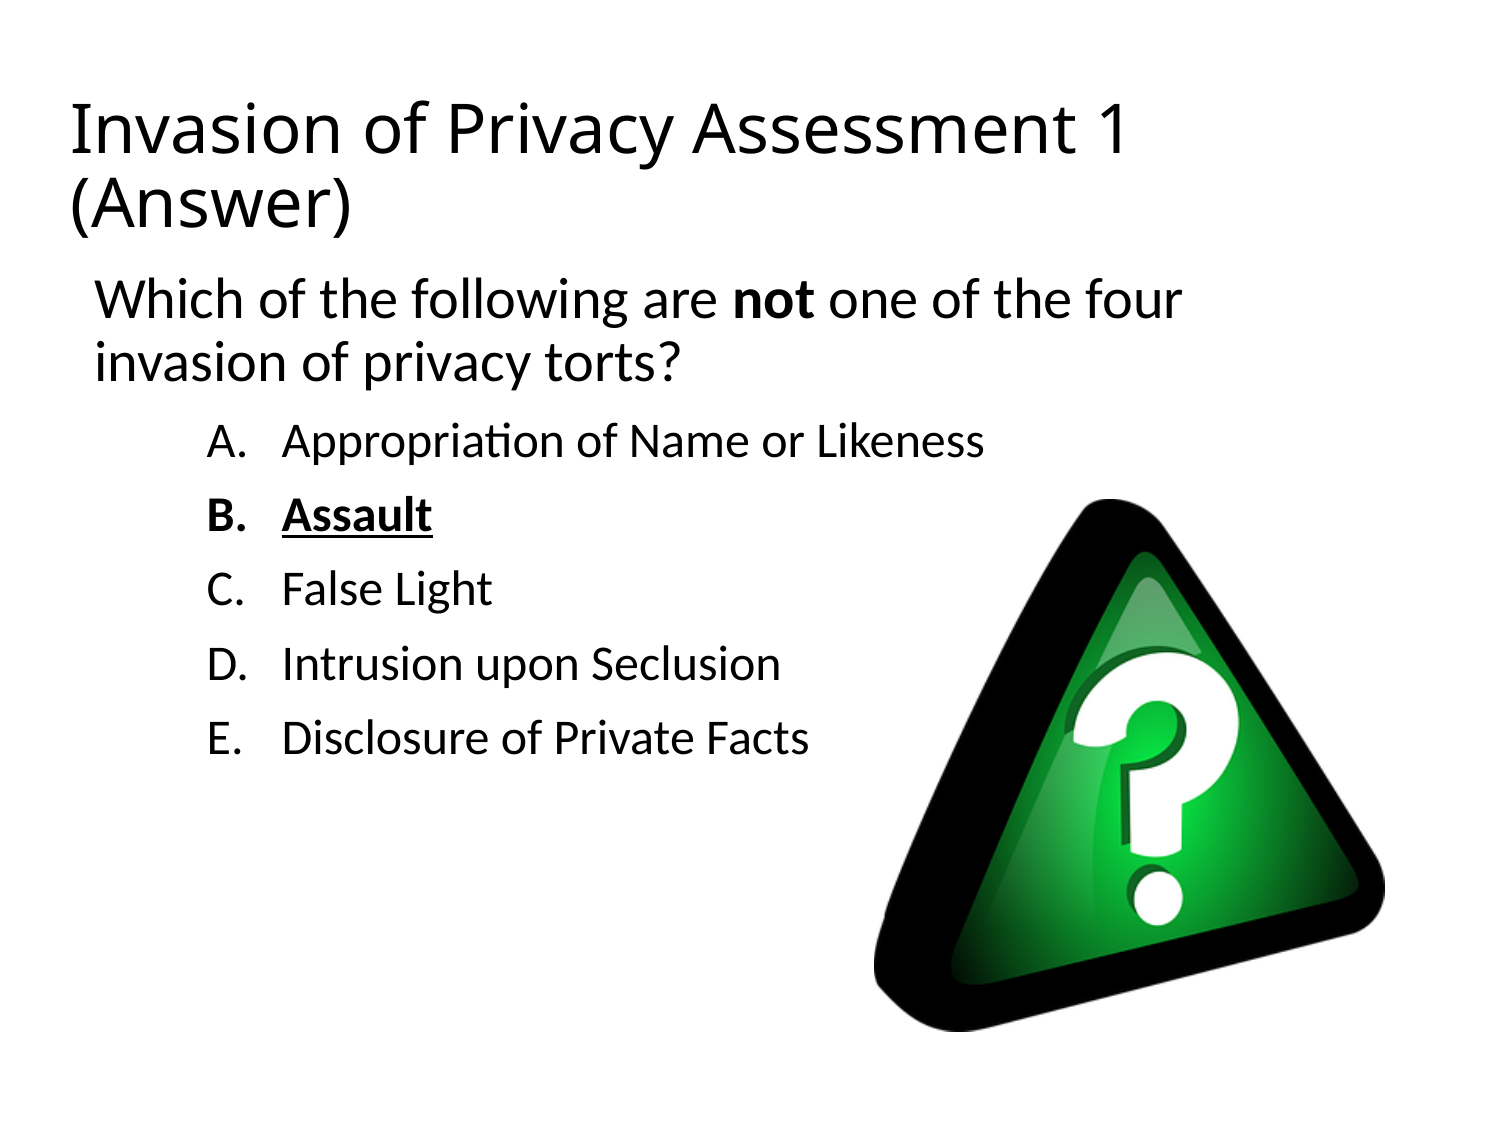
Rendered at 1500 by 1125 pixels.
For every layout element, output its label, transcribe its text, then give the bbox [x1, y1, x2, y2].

title Invasion of Privacy Assessment 1 (Answer) [55, 59, 1398, 278]
list Which of the following are not one of the four invasion of privacy torts? Appropriation of Name or Likeness Assault False Light Intrusion upon Seclusion Disclosure of Private Facts [78, 259, 1374, 975]
picture [873, 499, 1385, 1032]
